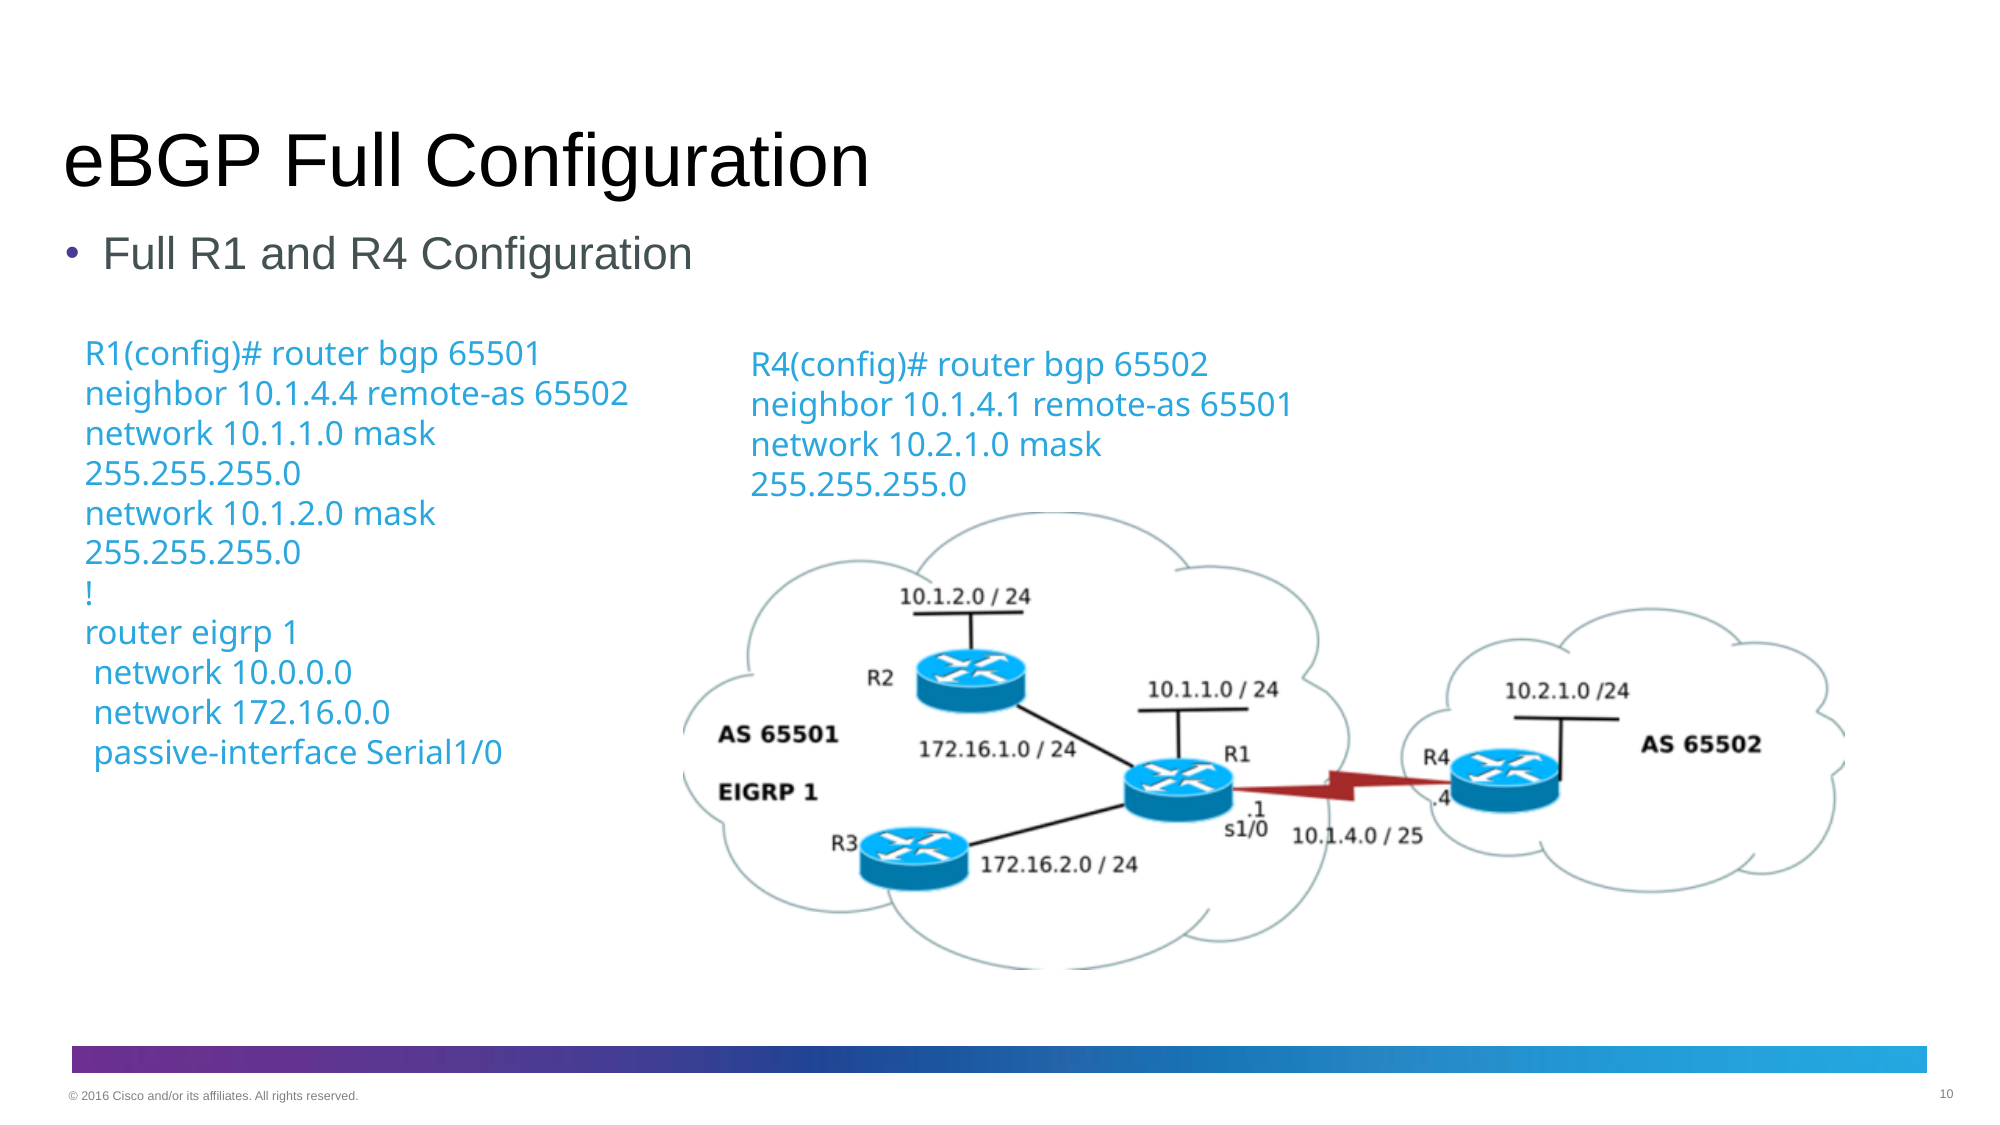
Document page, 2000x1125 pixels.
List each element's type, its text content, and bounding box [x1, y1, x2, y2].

picture [72, 1046, 1927, 1073]
text_box R4(config)# router bgp 65502 neighbor 10.1.4.1 remote-as 65501 network 10.2.1.0 mask 255.255.255.0 [735, 335, 1330, 510]
list Full R1 and R4 Configuration [49, 220, 1422, 1035]
title eBGP Full Configuration [50, 70, 1929, 209]
text_box R1(config)# router bgp 65501 neighbor 10.1.4.4 remote-as 65502 network 10.1.1.0 mask 255.255.255.0 network 10.1.2.0 mask 255.255.255.0 ! router eigrp 1 network 10.0.0.0 network 172.16.0.0 passive-interface Serial1/0 [69, 324, 664, 859]
picture [683, 512, 1845, 970]
